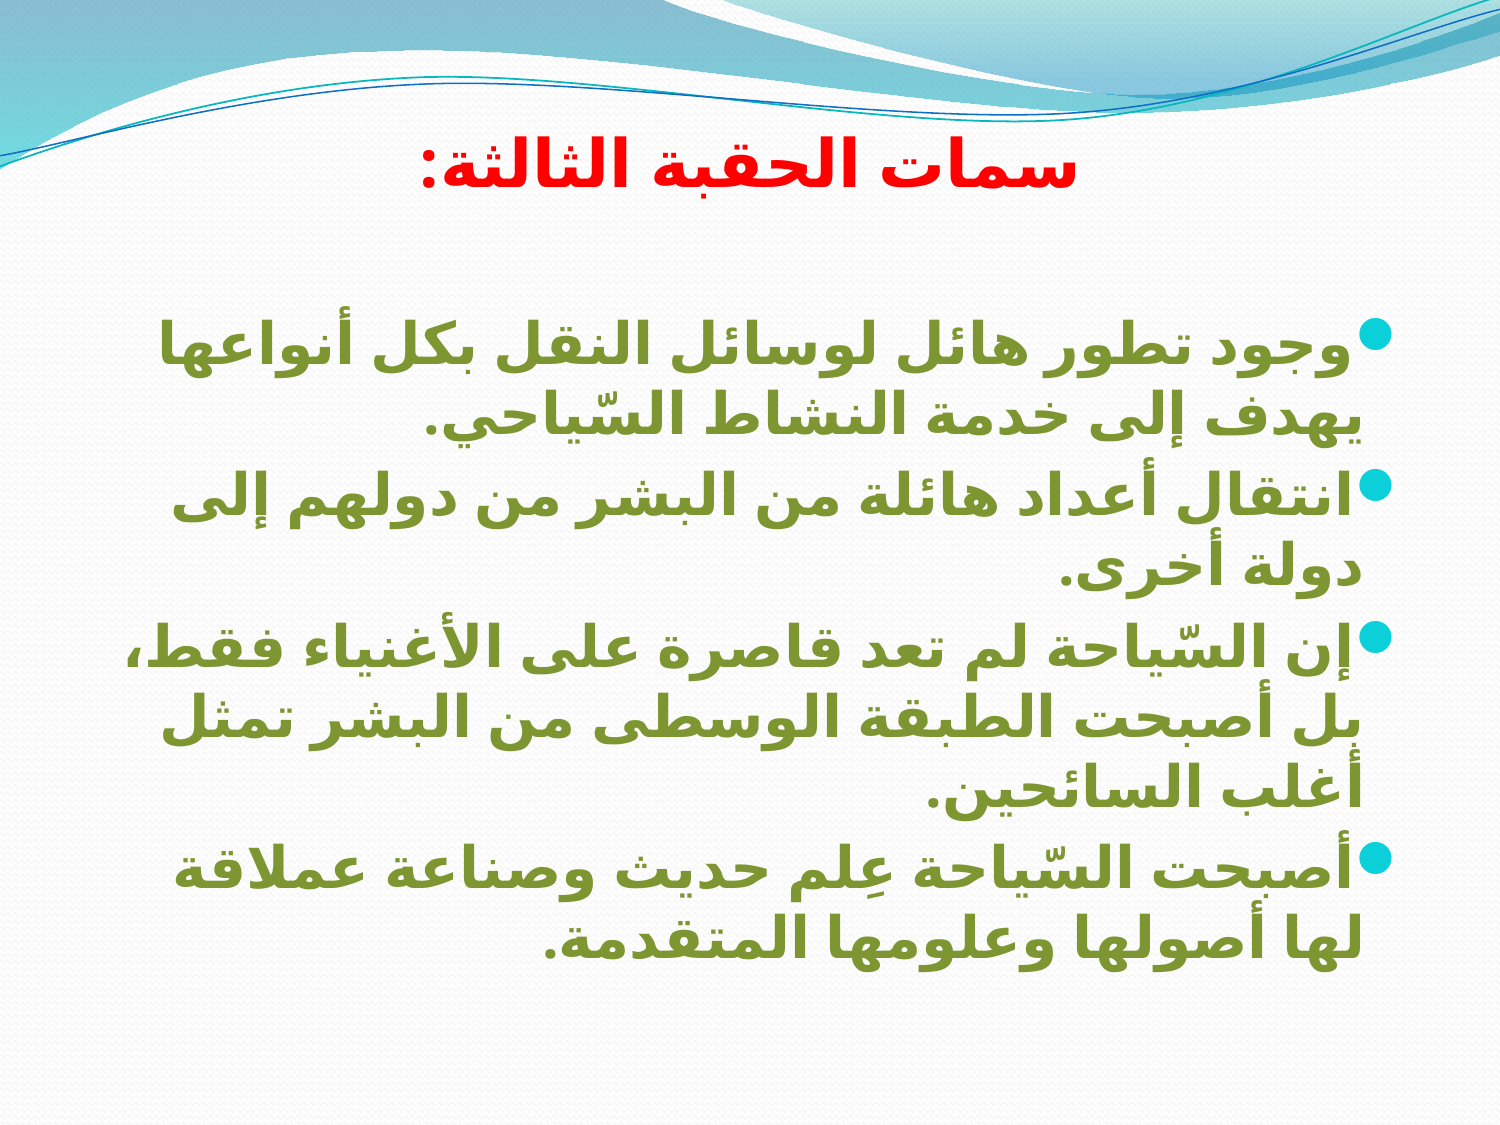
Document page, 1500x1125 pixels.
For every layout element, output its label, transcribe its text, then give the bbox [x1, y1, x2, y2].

list سمات الحقبة الثالثة: وجود تطور هائل لوسائل النقل بكل أنواعها يهدف إلى خدمة النشاط السّياحي. انتقال أعداد هائلة من البشر من دولهم إلى دولة أخرى. إن السّياحة لم تعد قاصرة على الأغنياء فقط، بل أصبحت الطبقة الوسطى من البشر تمثل أغلب السائحين. أصبحت السّياحة عِلم حديث وصناعة عملاقة لها أصولها وعلومها المتقدمة. [75, 113, 1425, 1038]
